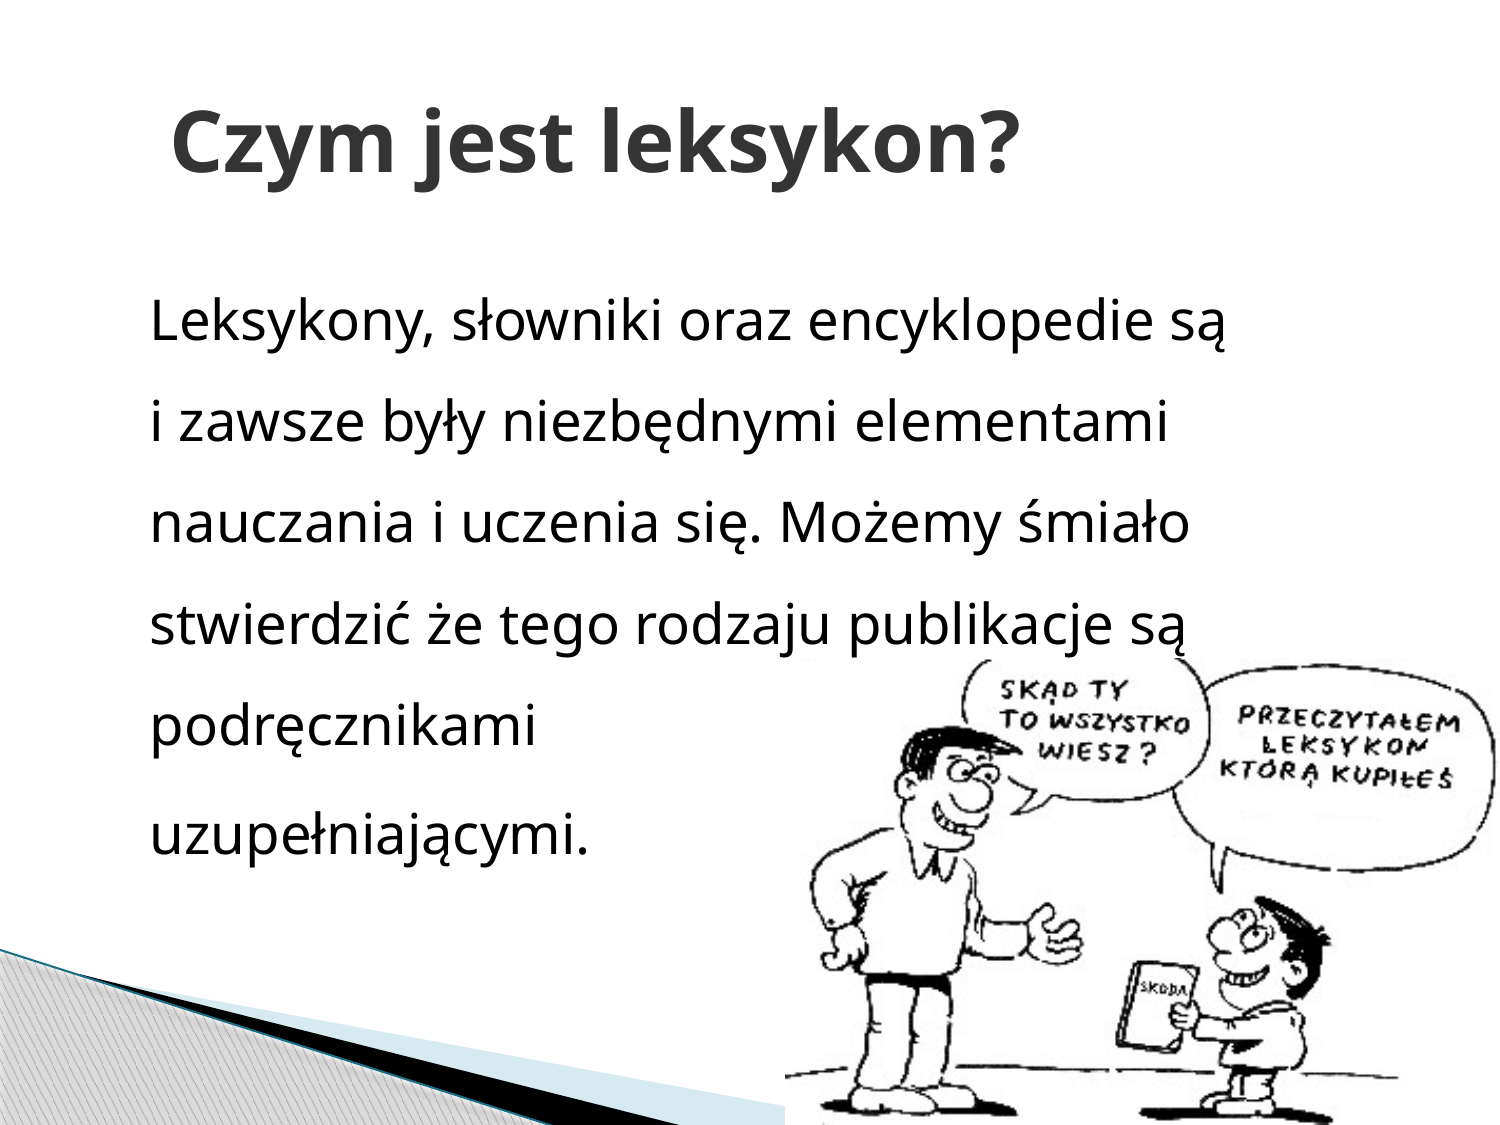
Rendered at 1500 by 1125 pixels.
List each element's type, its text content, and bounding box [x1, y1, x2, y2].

list Leksykony, słowniki oraz encyklopedie są i zawsze były niezbędnymi elementami nauczania i uczenia się. Możemy śmiało stwierdzić że tego rodzaju publikacje są podręcznikami uzupełniającymi. [74, 242, 1426, 986]
title Czym jest leksykon? [75, 45, 1425, 233]
picture [784, 658, 1500, 1125]
